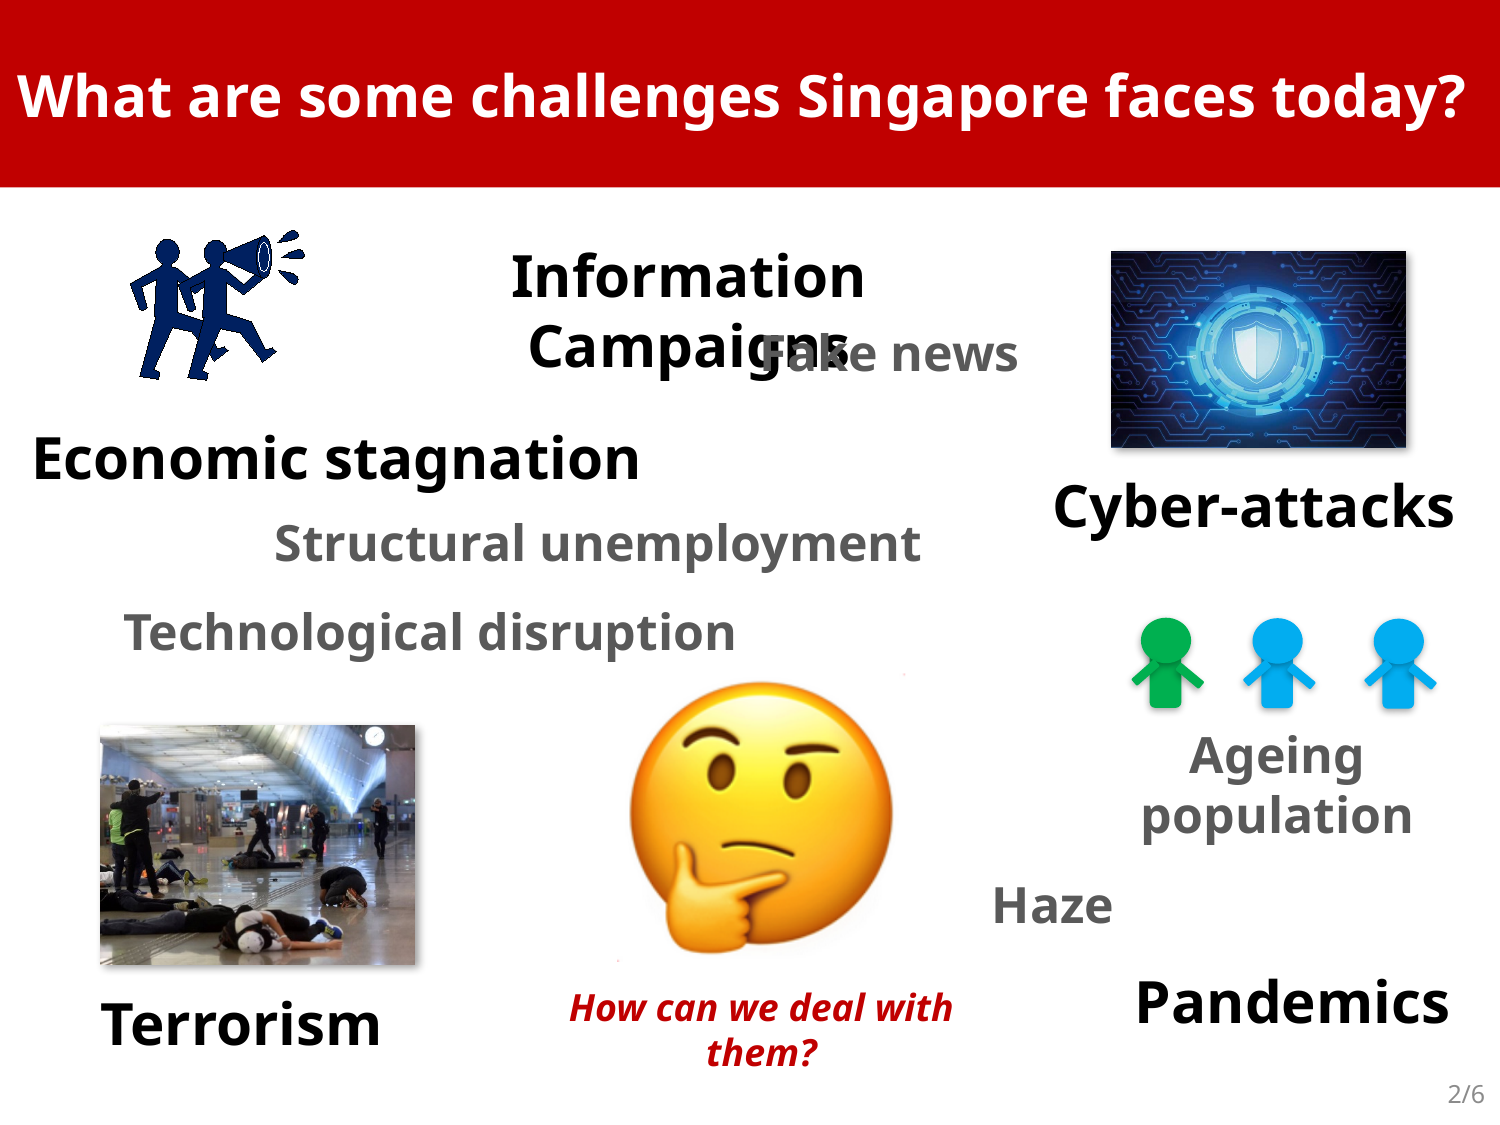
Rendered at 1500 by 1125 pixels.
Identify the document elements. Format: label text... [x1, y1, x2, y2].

text_box Ageing population [1101, 716, 1454, 851]
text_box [1241, 617, 1317, 709]
text_box Information Campaigns [329, 231, 1048, 387]
text_box Technological disruption [76, 593, 785, 668]
text_box Cyber-attacks [1037, 461, 1471, 547]
picture [1110, 251, 1406, 449]
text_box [1129, 617, 1206, 708]
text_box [1362, 618, 1439, 709]
picture [617, 673, 906, 962]
title What are some challenges Singapore faces today? [0, 0, 1500, 188]
text_box Economic stagnation [16, 414, 657, 499]
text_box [129, 230, 305, 381]
text_box Haze [910, 865, 1243, 941]
text_box Terrorism [85, 979, 398, 1065]
picture [100, 725, 415, 966]
text_box Pandemics [1120, 957, 1466, 1043]
text_box Fake news [688, 314, 1091, 390]
slide_number 2/6 [1150, 1065, 1500, 1125]
text_box How can we deal with them? [535, 976, 988, 1081]
text_box Structural unemployment [244, 504, 953, 580]
